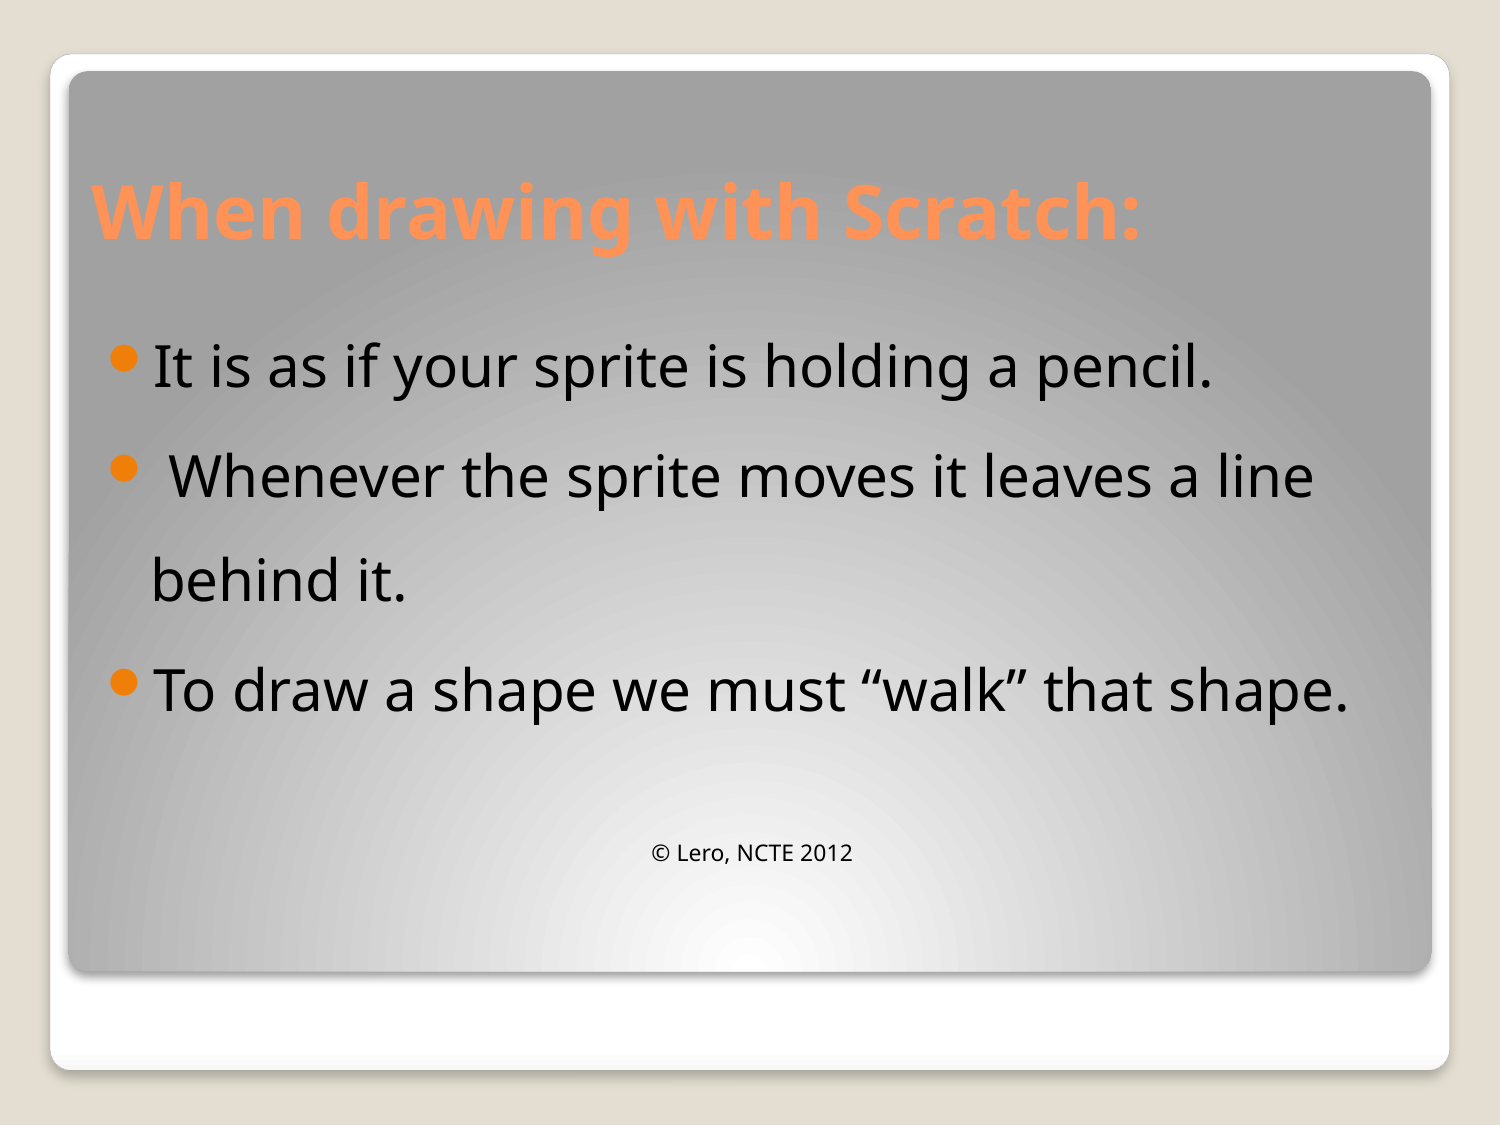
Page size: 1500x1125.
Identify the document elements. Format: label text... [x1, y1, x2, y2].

title When drawing with Scratch: [76, 90, 1420, 263]
list It is as if your sprite is holding a pencil. Whenever the sprite moves it leaves a line behind it. To draw a shape we must “walk” that shape. © Lero, NCTE 2012 [76, 278, 1420, 966]
